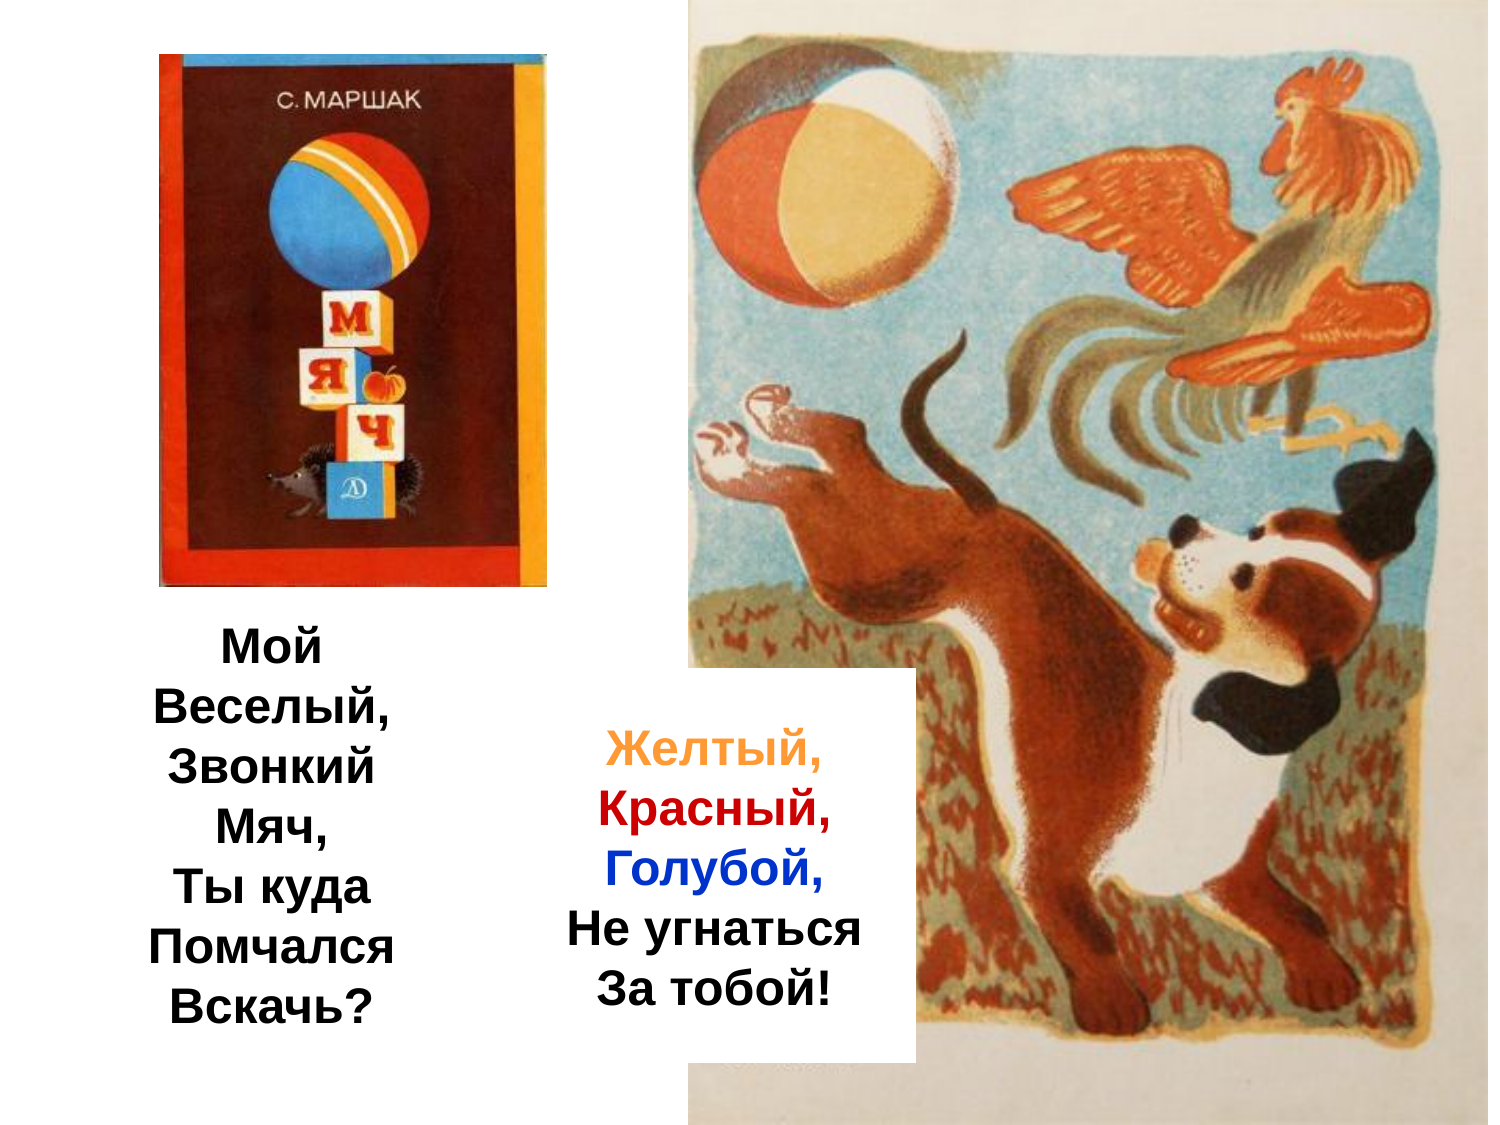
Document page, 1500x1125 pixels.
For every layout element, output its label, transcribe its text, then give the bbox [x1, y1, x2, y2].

picture [159, 54, 548, 587]
text_box Желтый, Красный, Голубой, Не угнаться За тобой! [513, 668, 683, 1063]
text_box Мой Веселый, Звонкий Мяч, Ты куда Помчался Вскачь? [76, 581, 467, 1125]
picture [688, 0, 1488, 1125]
